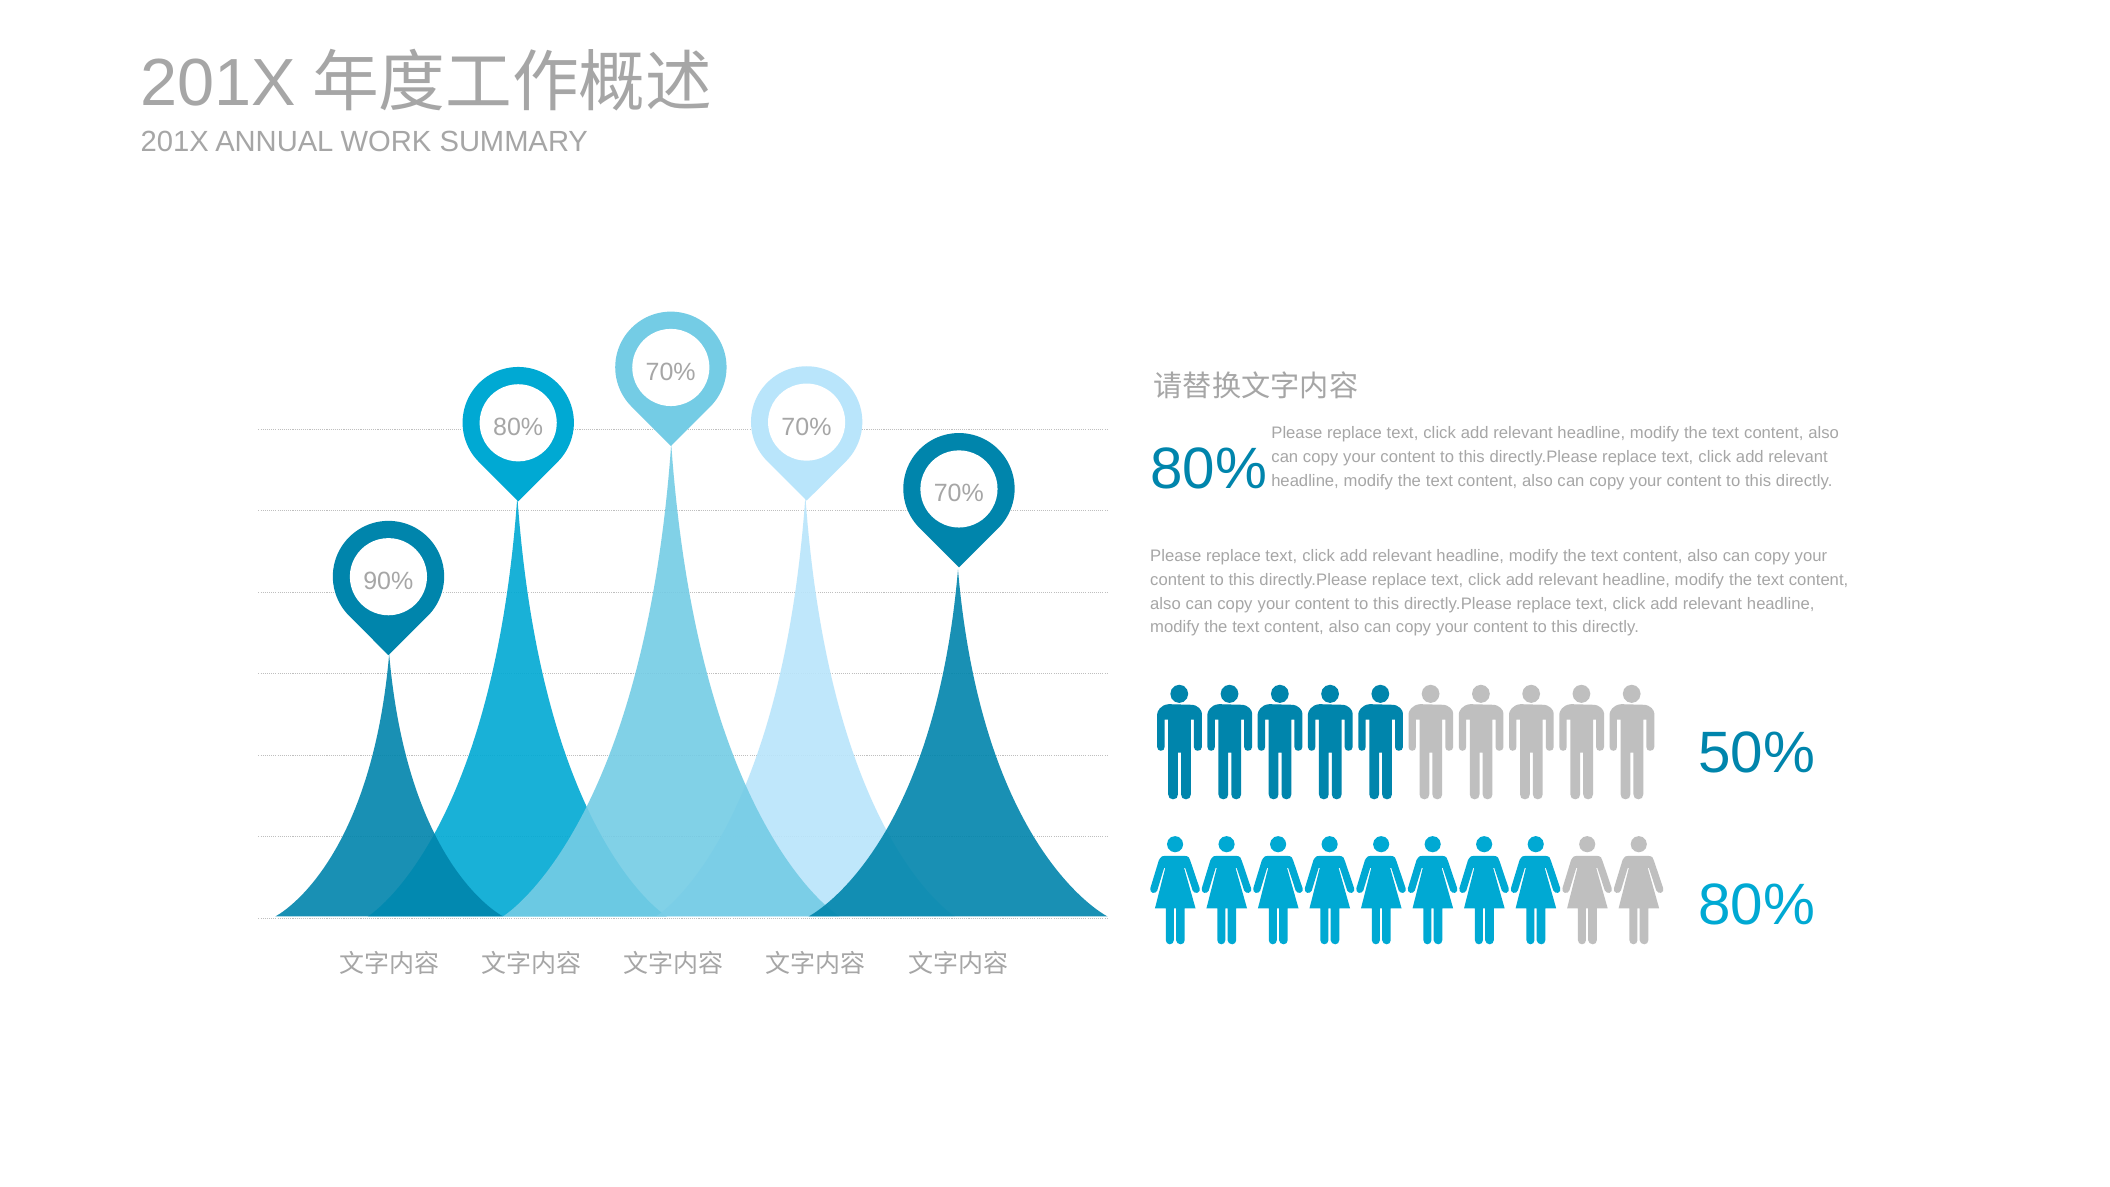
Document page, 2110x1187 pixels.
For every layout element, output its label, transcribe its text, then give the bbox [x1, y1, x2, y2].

text_box 文字内容 [481, 941, 582, 978]
text_box 201X ANNUAL WORK SUMMARY [140, 122, 602, 158]
text_box 80% [1150, 416, 1268, 501]
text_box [750, 366, 863, 478]
text_box 80% [1698, 852, 1816, 937]
text_box 请替换文字内容 [1153, 360, 1463, 403]
text_box 201X年度工作概述 [140, 38, 789, 119]
text_box Please replace text, click add relevant headline, modify the text content, also can copy your content to this directly.Please replace text, click add relevant headline, modify the text content, also can copy your content to this directly.Please replace text, click add relevant headline, modify the text content, also can copy your content to this directly. [1150, 540, 1850, 637]
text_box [258, 429, 1108, 919]
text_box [903, 433, 1015, 545]
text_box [1157, 684, 1655, 800]
text_box 文字内容 [623, 941, 724, 978]
text_box 文字内容 [339, 941, 440, 978]
text_box 文字内容 [907, 941, 1009, 978]
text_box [332, 520, 445, 633]
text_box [615, 311, 727, 423]
text_box 50% [1698, 700, 1816, 785]
text_box 文字内容 [765, 941, 866, 978]
text_box Please replace text, click add relevant headline, modify the text content, also can copy your content to this directly.Please replace text, click add relevant headline, modify the text content, also can copy your content to this directly. [1271, 417, 1850, 490]
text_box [1149, 836, 1664, 945]
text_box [462, 366, 574, 479]
